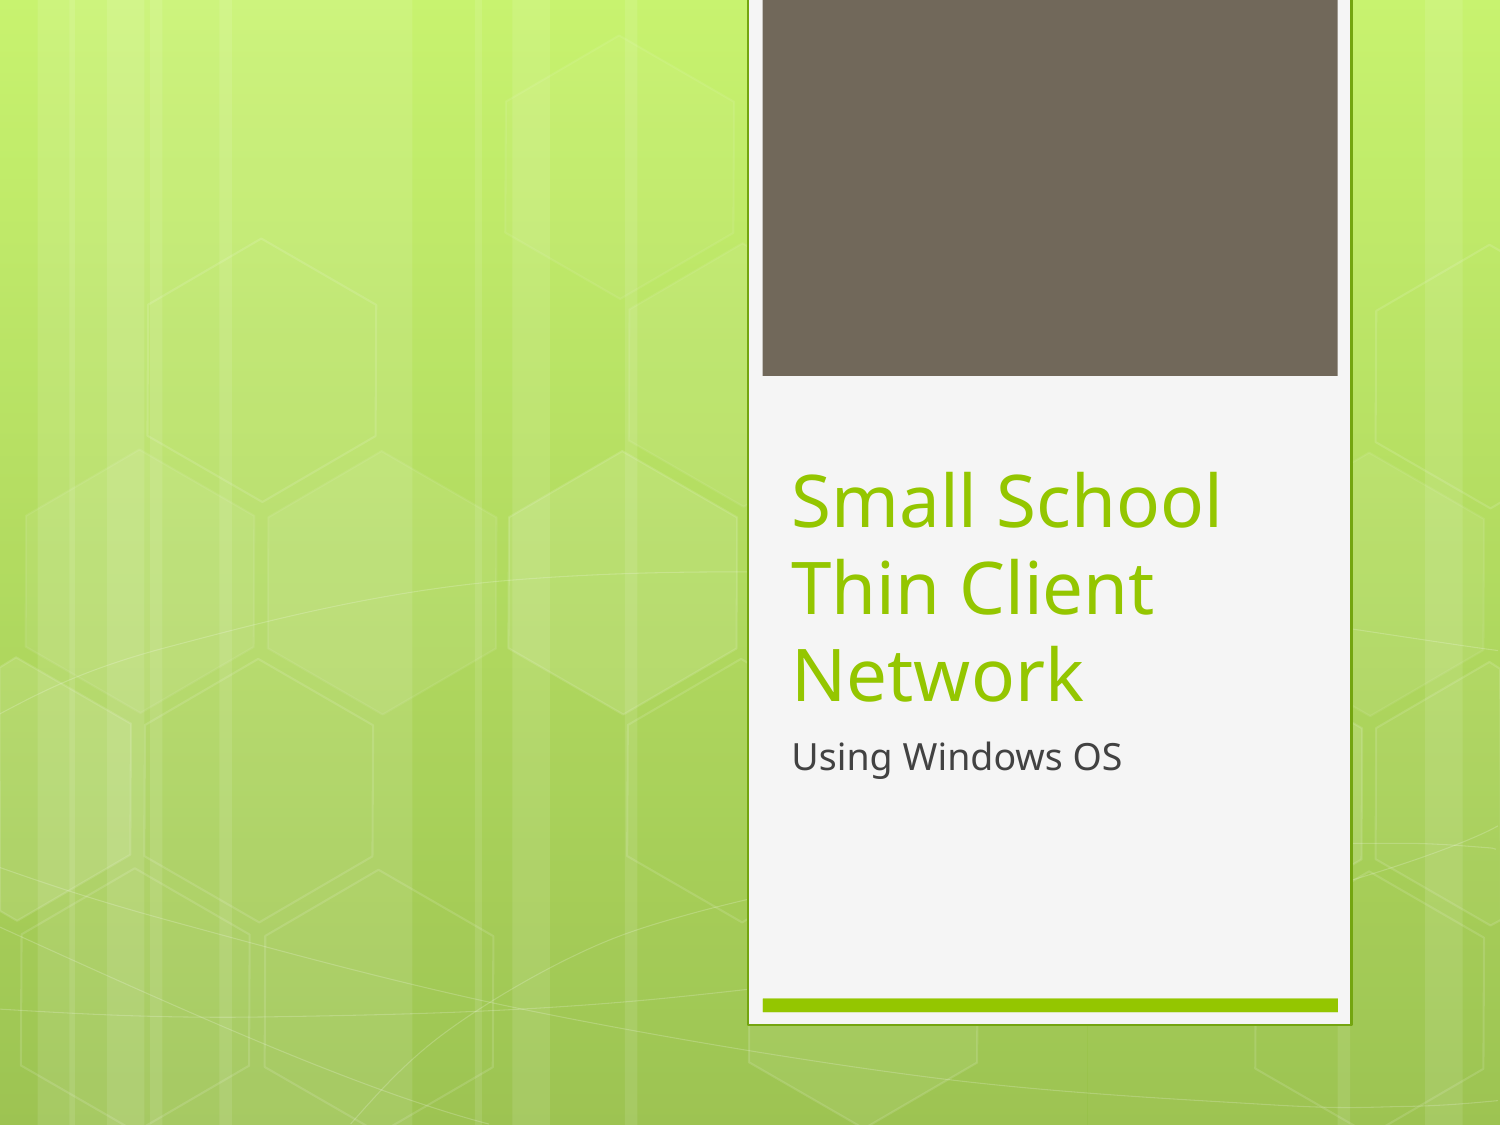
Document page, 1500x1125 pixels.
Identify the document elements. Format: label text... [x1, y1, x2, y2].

title Small School Thin Client Network [776, 444, 1320, 724]
subtitle Using Windows OS [776, 725, 1320, 933]
